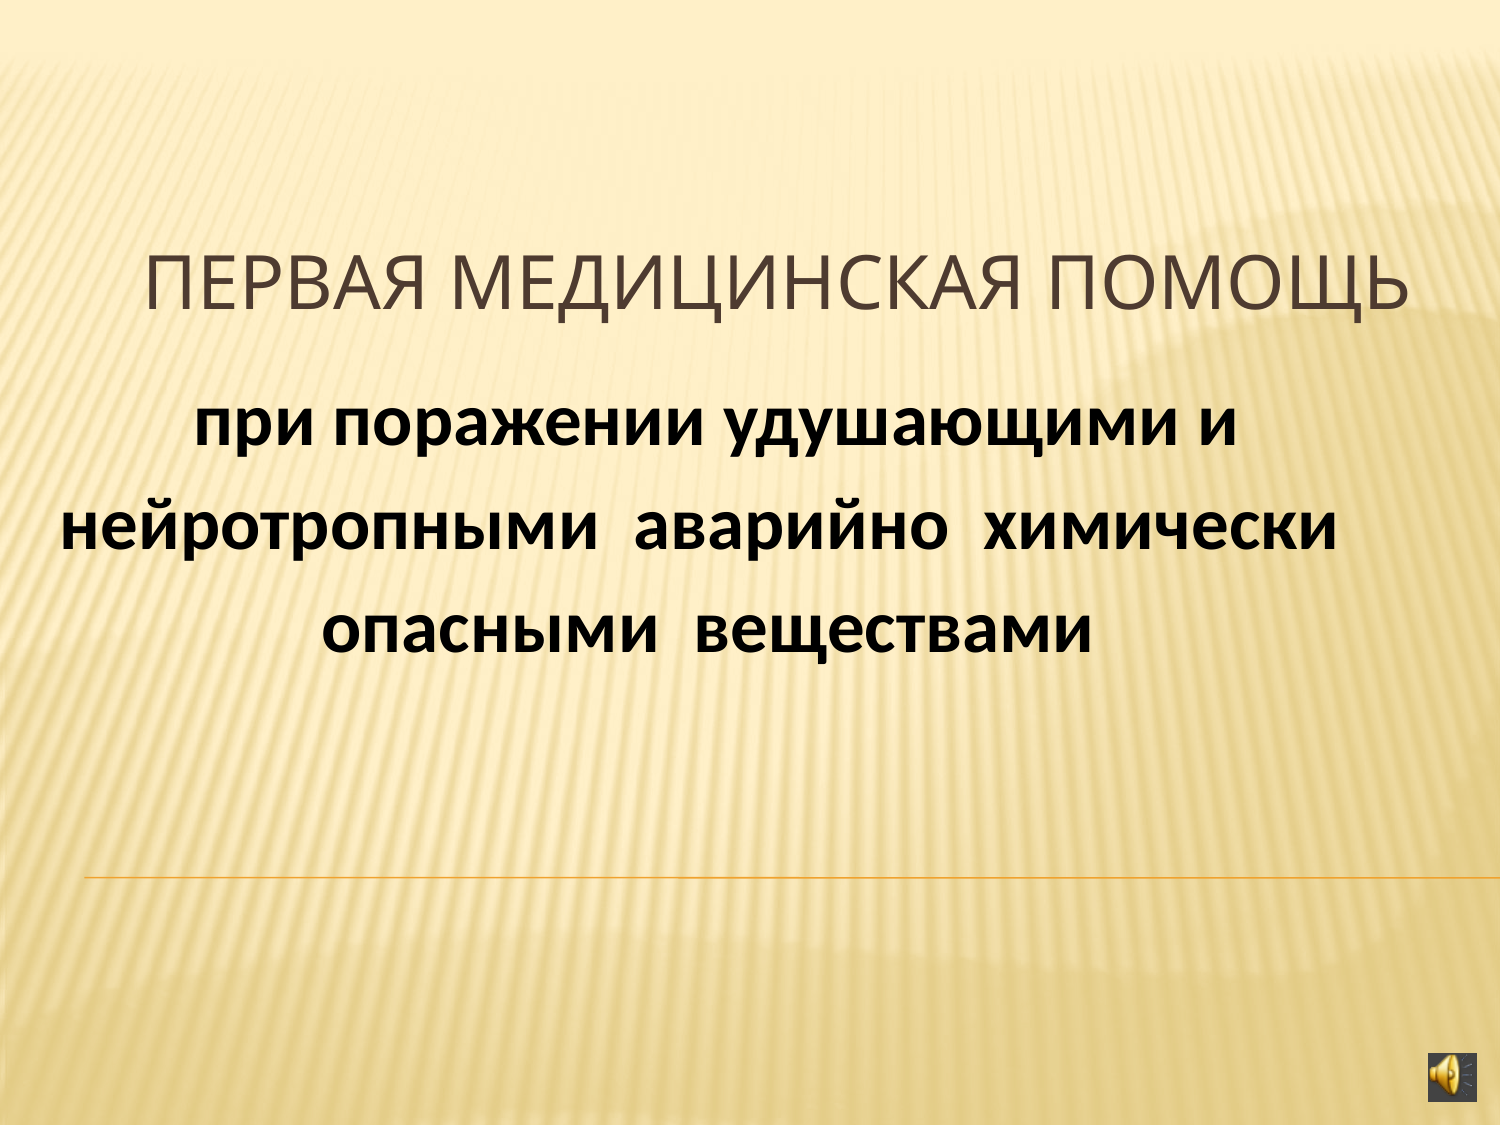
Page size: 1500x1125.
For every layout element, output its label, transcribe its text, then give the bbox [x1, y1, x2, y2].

title Первая медицинская помощь [50, 137, 1438, 338]
text_box при поражении удушающими и нейротропными аварийно химически опасными веществами [37, 349, 1363, 676]
picture [1427, 1052, 1478, 1103]
